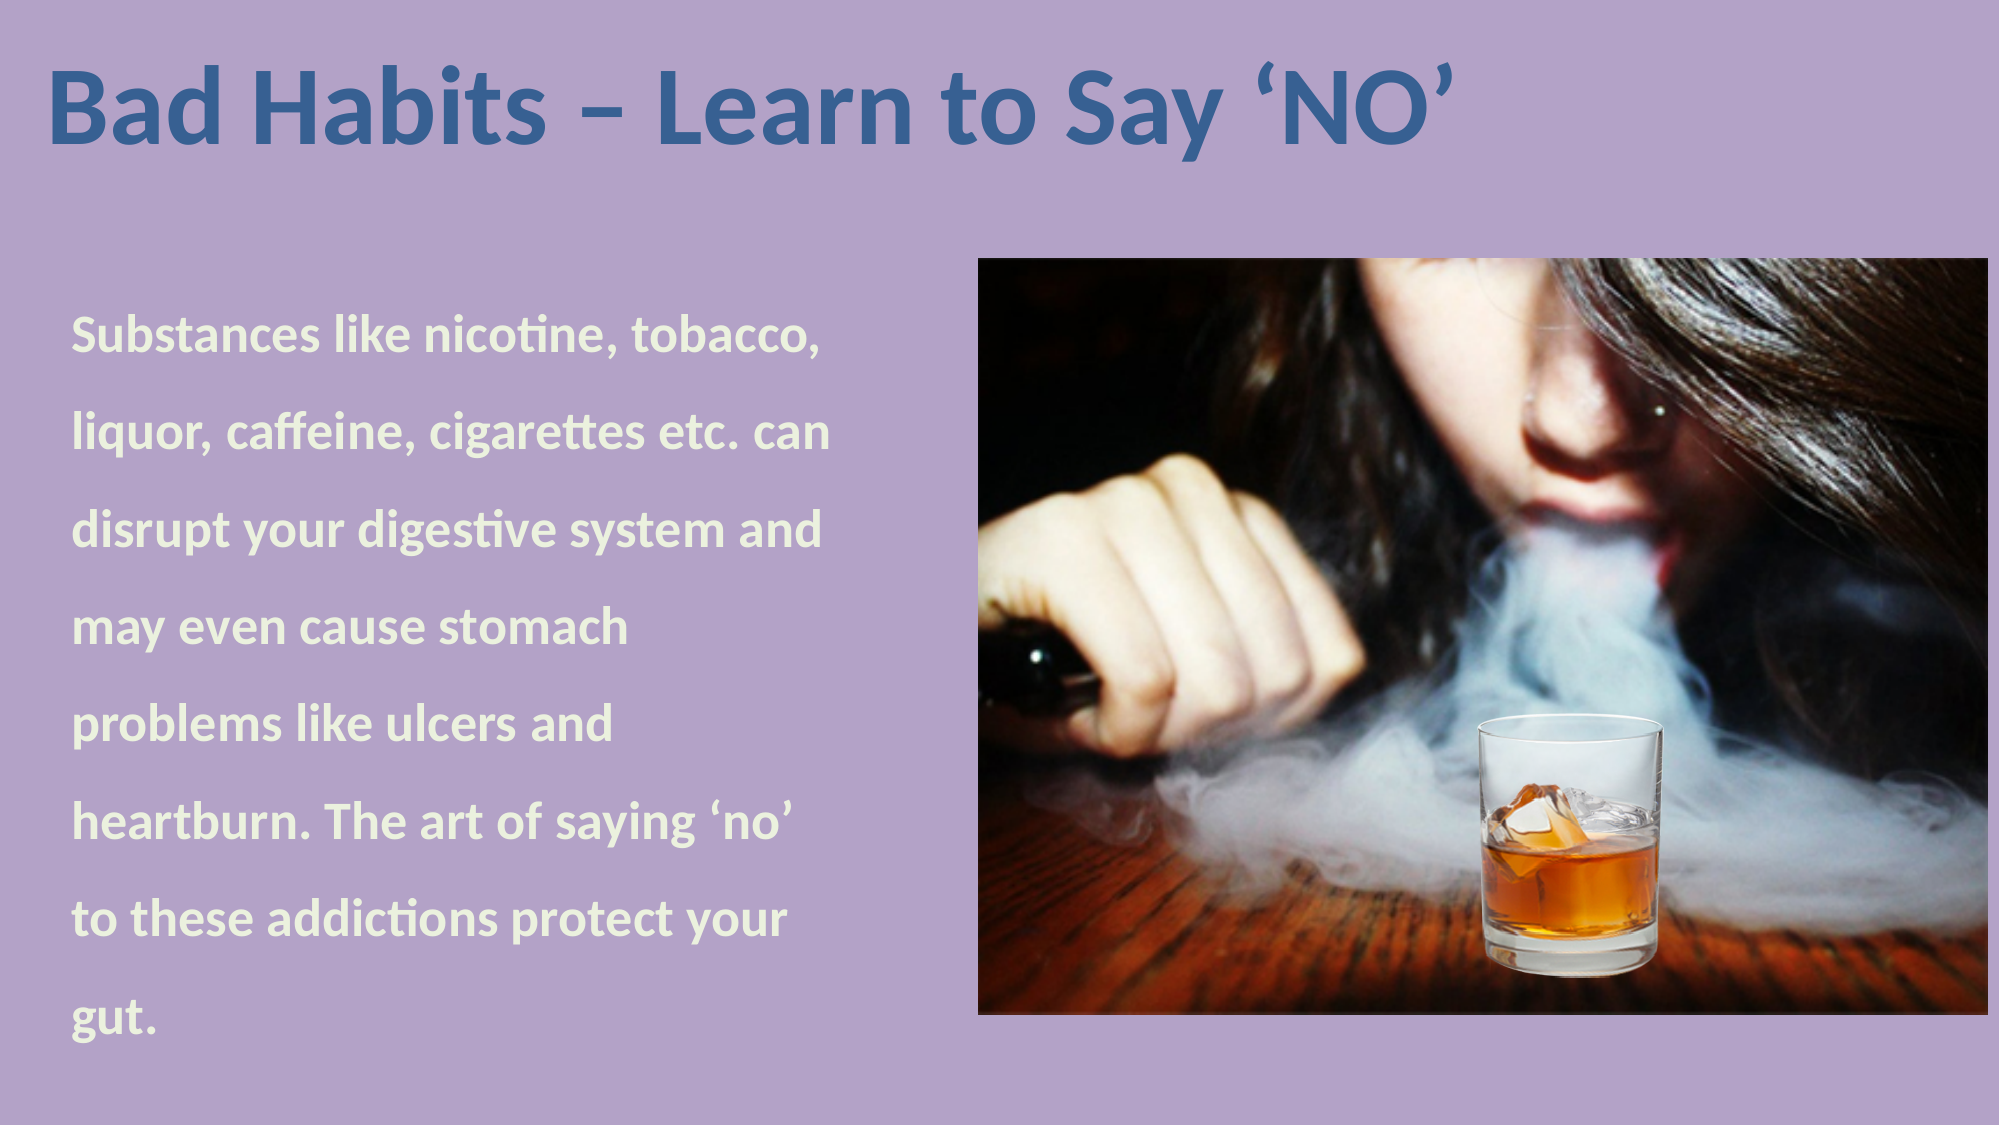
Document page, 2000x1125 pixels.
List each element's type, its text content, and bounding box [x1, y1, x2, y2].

picture [977, 257, 1988, 1015]
text_box Substances like nicotine, tobacco, liquor, caffeine, cigarettes etc. can disrupt your digestive system and may even cause stomach problems like ulcers and heartburn. The art of saying ‘no’ to these addictions protect your gut. [56, 258, 863, 1053]
text_box Bad Habits – Learn to Say ‘NO’ [31, 24, 1476, 175]
